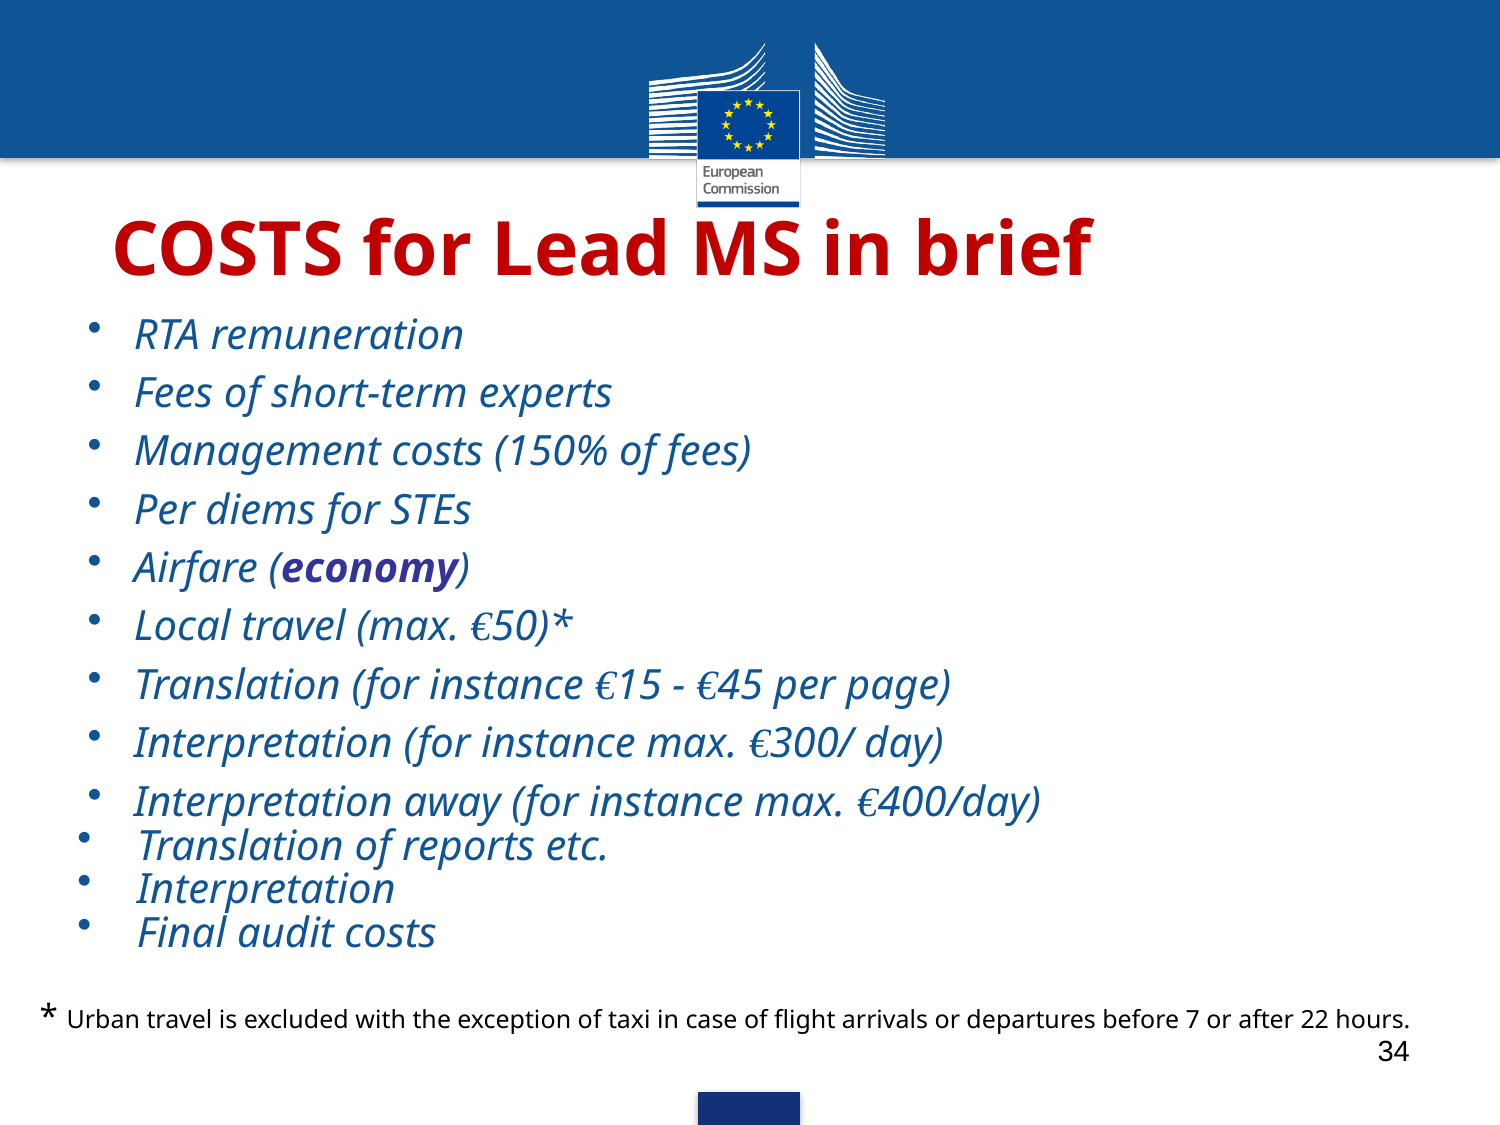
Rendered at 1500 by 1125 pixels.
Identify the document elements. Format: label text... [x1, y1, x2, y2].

list RTA remuneration Fees of short-term experts Management costs (150% of fees) Per diems for STEs Airfare (economy) Local travel (max. €50)* Translation (for instance €15 - €45 per page) Interpretation (for instance max. €300/ day) Interpretation away (for instance max. €400/day) Translation of reports etc. Interpretation Final audit costs [62, 299, 1457, 1019]
title COSTS for Lead MS in brief [37, 162, 1388, 328]
text_box * Urban travel is excluded with the exception of taxi in case of flight arrivals or departures before 7 or after 22 hours. [24, 987, 1450, 1043]
slide_number 34 [1074, 1043, 1425, 1103]
picture [649, 42, 885, 162]
